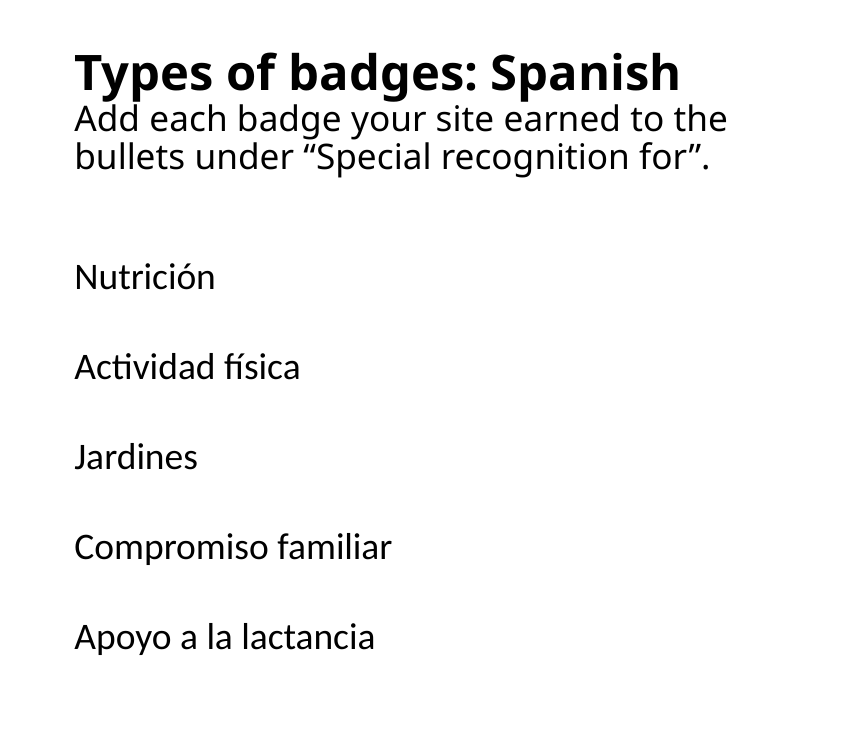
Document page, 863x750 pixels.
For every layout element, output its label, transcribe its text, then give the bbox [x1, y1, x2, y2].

list Nutrición Actividad física Jardines Compromiso familiar Apoyo a la lactancia [59, 199, 804, 676]
title Types of badges: Spanish Add each badge your site earned to the bullets under “Special recognition for”. [59, 39, 804, 185]
